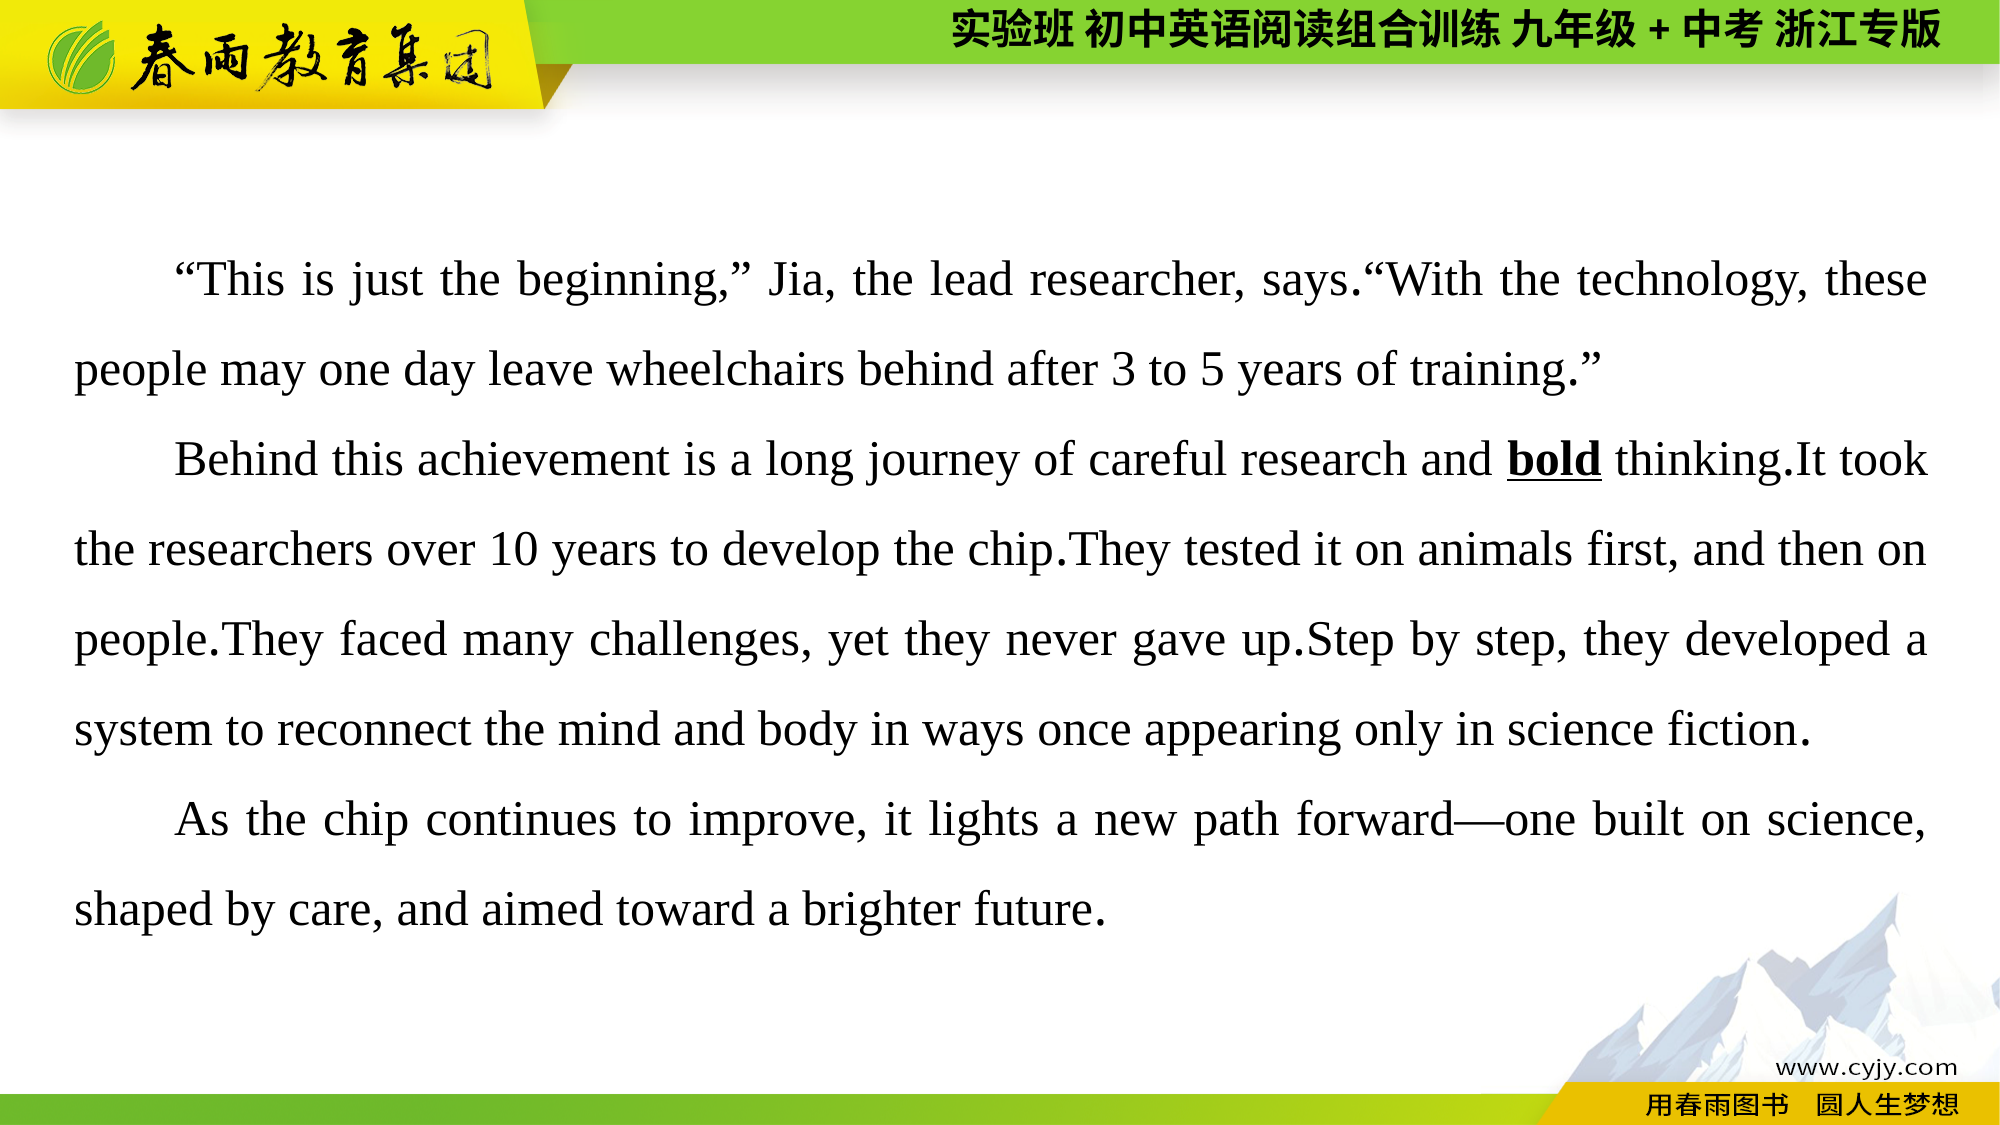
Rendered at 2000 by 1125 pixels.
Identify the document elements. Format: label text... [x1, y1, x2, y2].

list “This is just the beginning,” Jia, the lead researcher, says.“With the technology, these people may one day leave wheelchairs behind after 3 to 5 years of training.” Behind this achievement is a long journey of careful research and bold thinking.It took the researchers over 10 years to develop the chip.They tested it on animals first, and then on people.They faced many challenges, yet they never gave up.Step by step, they developed a system to reconnect the mind and body in ways once appearing only in science fiction. As the chip continues to improve, it lights a new path forward—one built on science, shaped by care, and aimed toward a brighter future. [59, 208, 1944, 951]
picture [0, 0, 2000, 1125]
